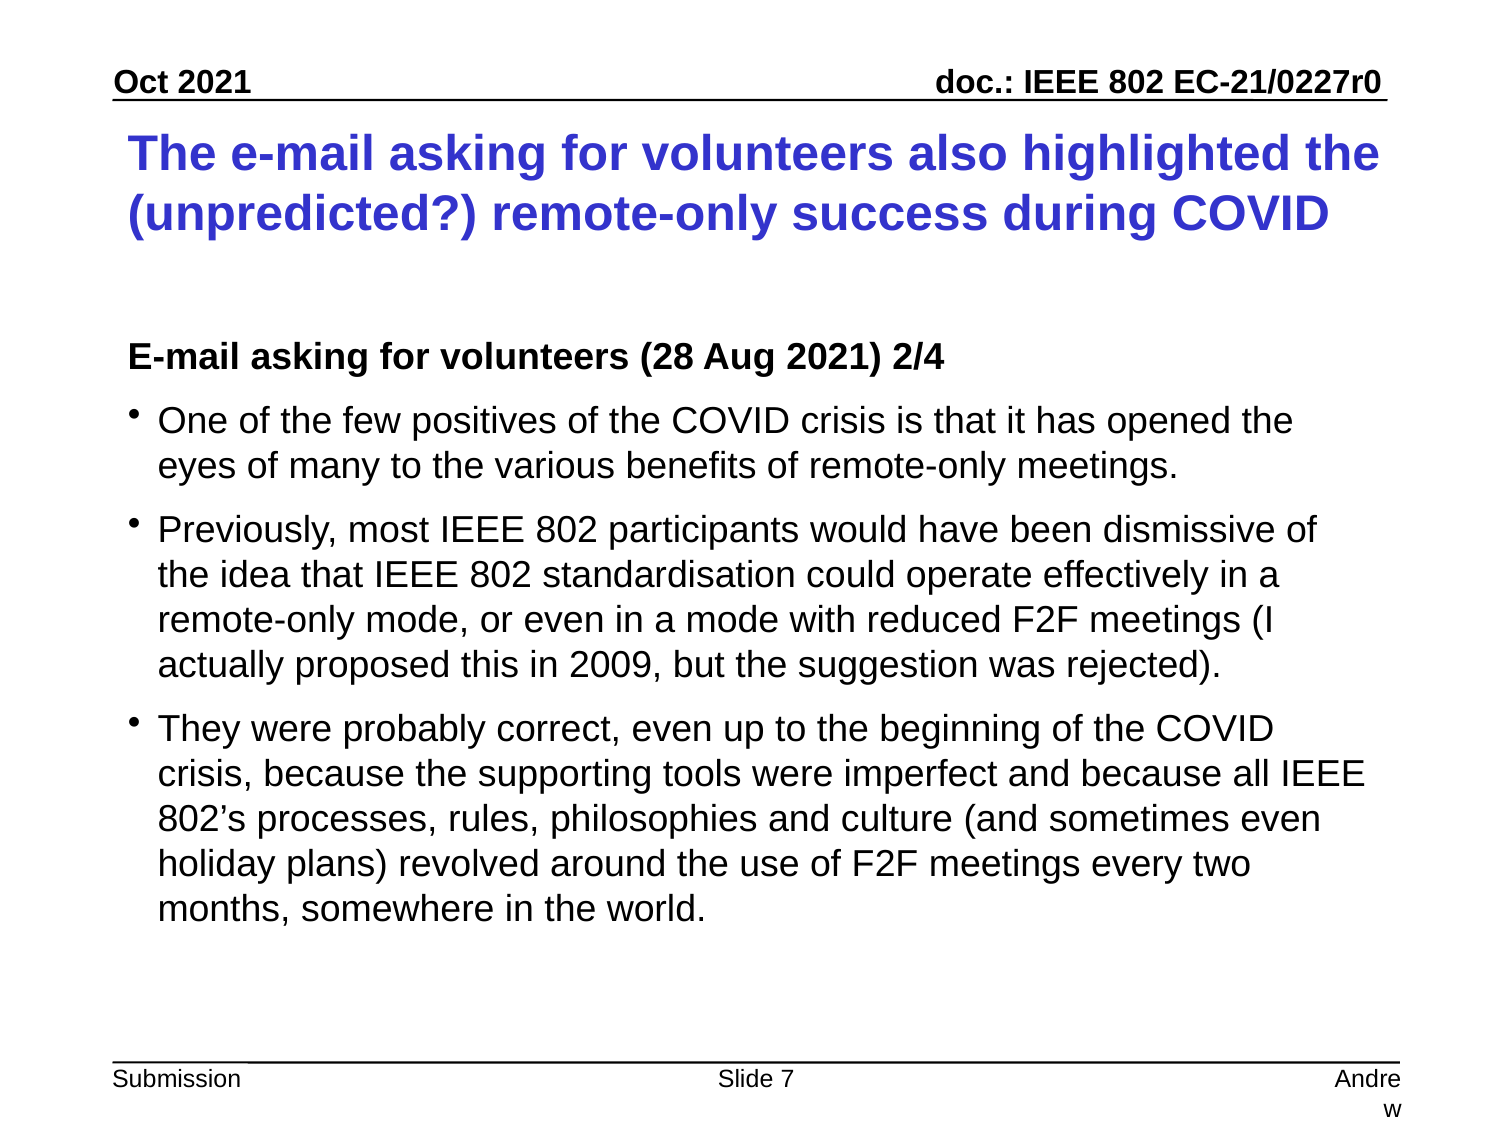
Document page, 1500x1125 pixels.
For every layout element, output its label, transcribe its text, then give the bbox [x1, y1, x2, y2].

footer Andrew Myles, Cisco [1320, 1061, 1402, 1093]
slide_number Slide 7 [709, 1061, 803, 1093]
list E-mail asking for volunteers (28 Aug 2021) 2/4 One of the few positives of the COVID crisis is that it has opened the eyes of many to the various benefits of remote-only meetings. Previously, most IEEE 802 participants would have been dismissive of the idea that IEEE 802 standardisation could operate effectively in a remote-only mode, or even in a mode with reduced F2F meetings (I actually proposed this in 2009, but the suggestion was rejected). They were probably correct, even up to the beginning of the COVID crisis, because the supporting tools were imperfect and because all IEEE 802’s processes, rules, philosophies and culture (and sometimes even holiday plans) revolved around the use of F2F meetings every two months, somewhere in the world. [112, 324, 1388, 1000]
title The e-mail asking for volunteers also highlighted the (unpredicted?) remote-only success during COVID [112, 112, 1475, 288]
